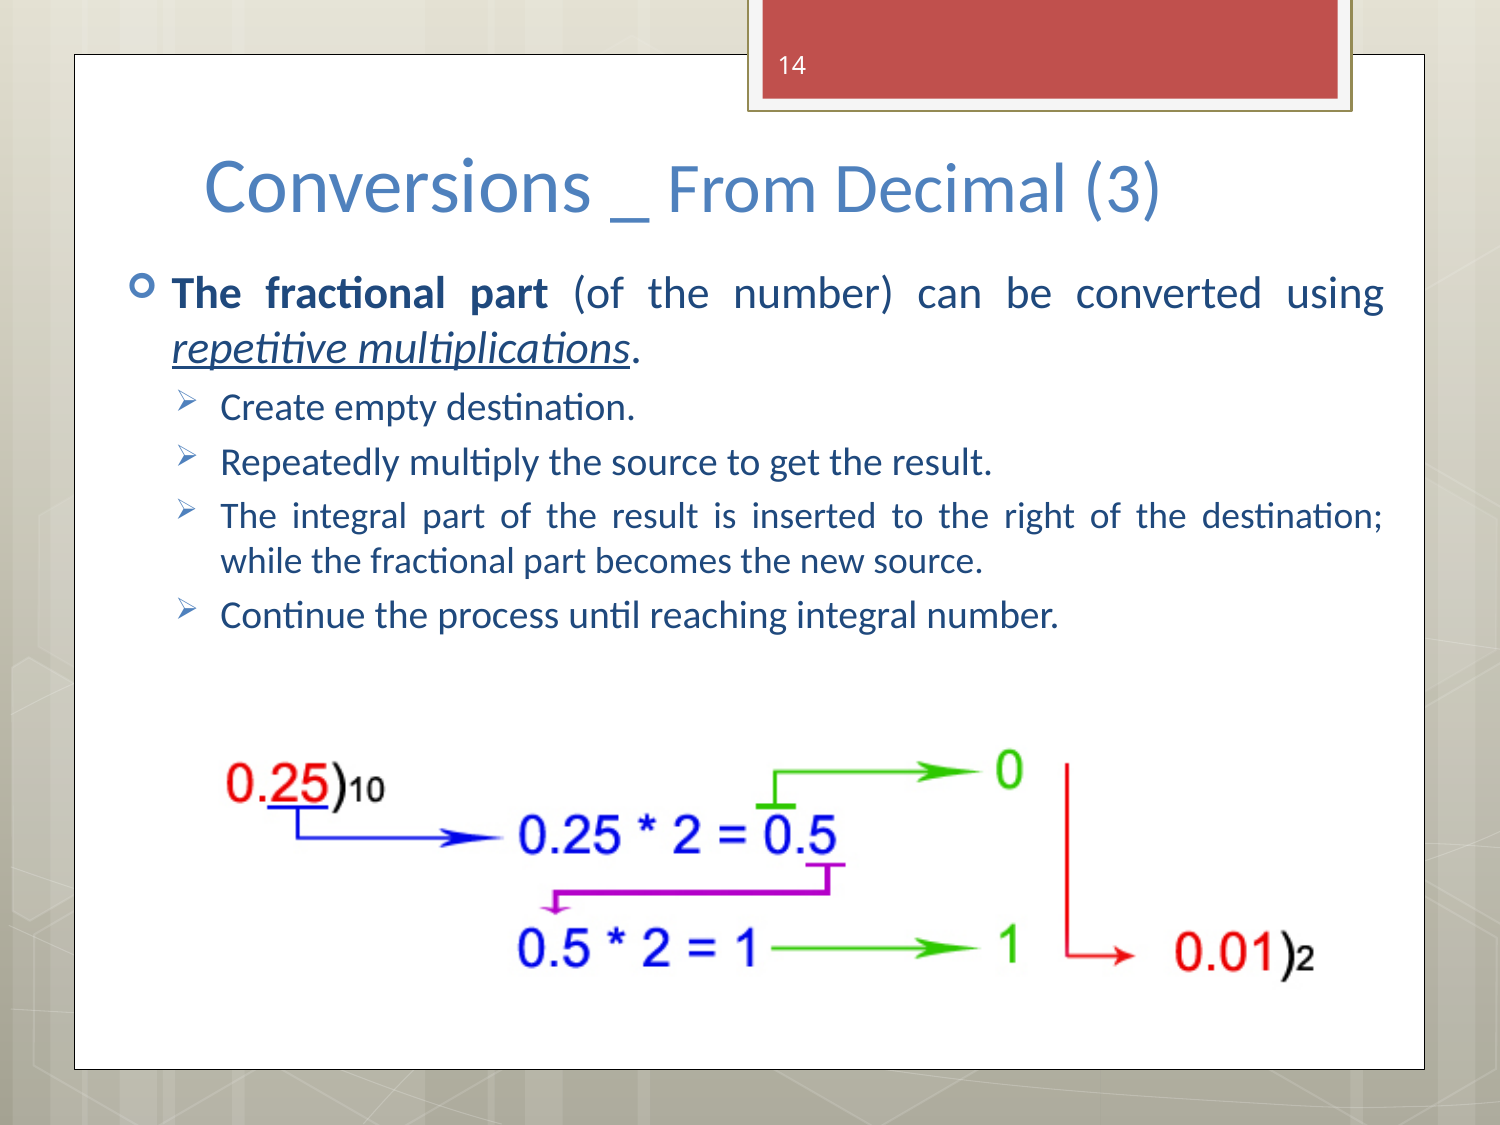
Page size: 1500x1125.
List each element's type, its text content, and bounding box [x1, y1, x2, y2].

slide_number 14 [762, 36, 982, 97]
list The fractional part (of the number) can be converted using repetitive multiplications. Create empty destination. Repeatedly multiply the source to get the result. The integral part of the result is inserted to the right of the destination; while the fractional part becomes the new source. Continue the process until reaching integral number. [100, 255, 1400, 1047]
picture [218, 731, 1330, 990]
title Conversions _ From Decimal (3) [171, 125, 1324, 236]
